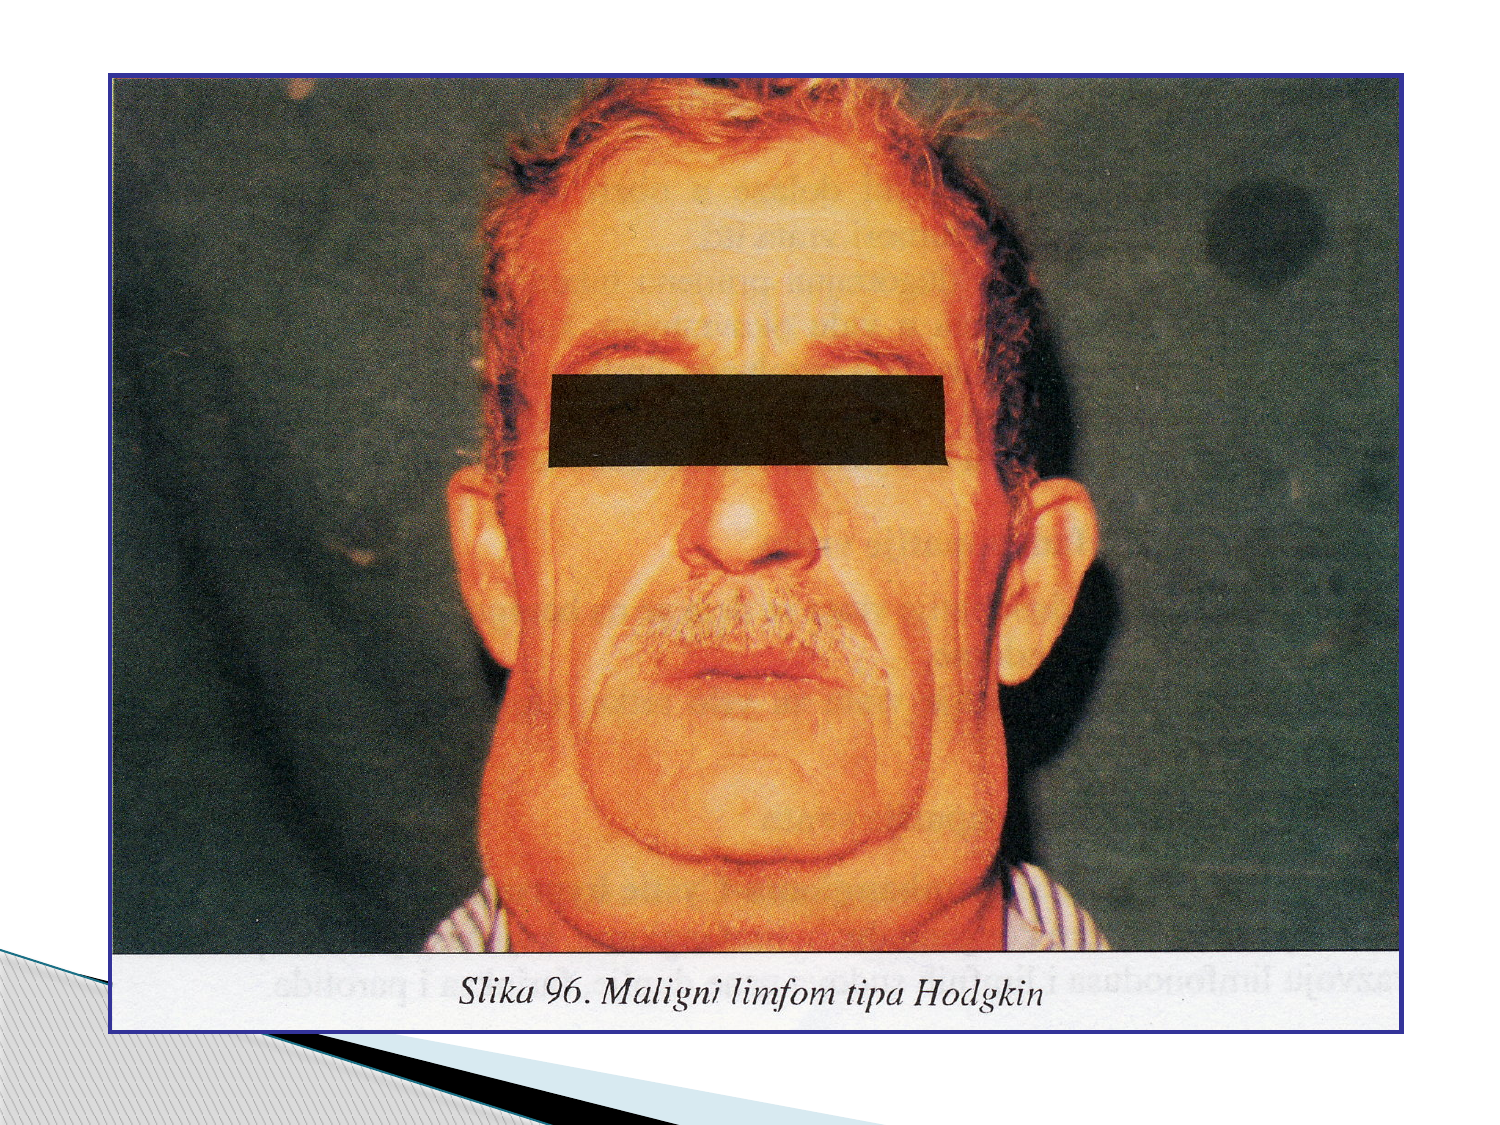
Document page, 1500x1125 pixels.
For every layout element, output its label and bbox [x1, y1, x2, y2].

list [111, 77, 1400, 1030]
